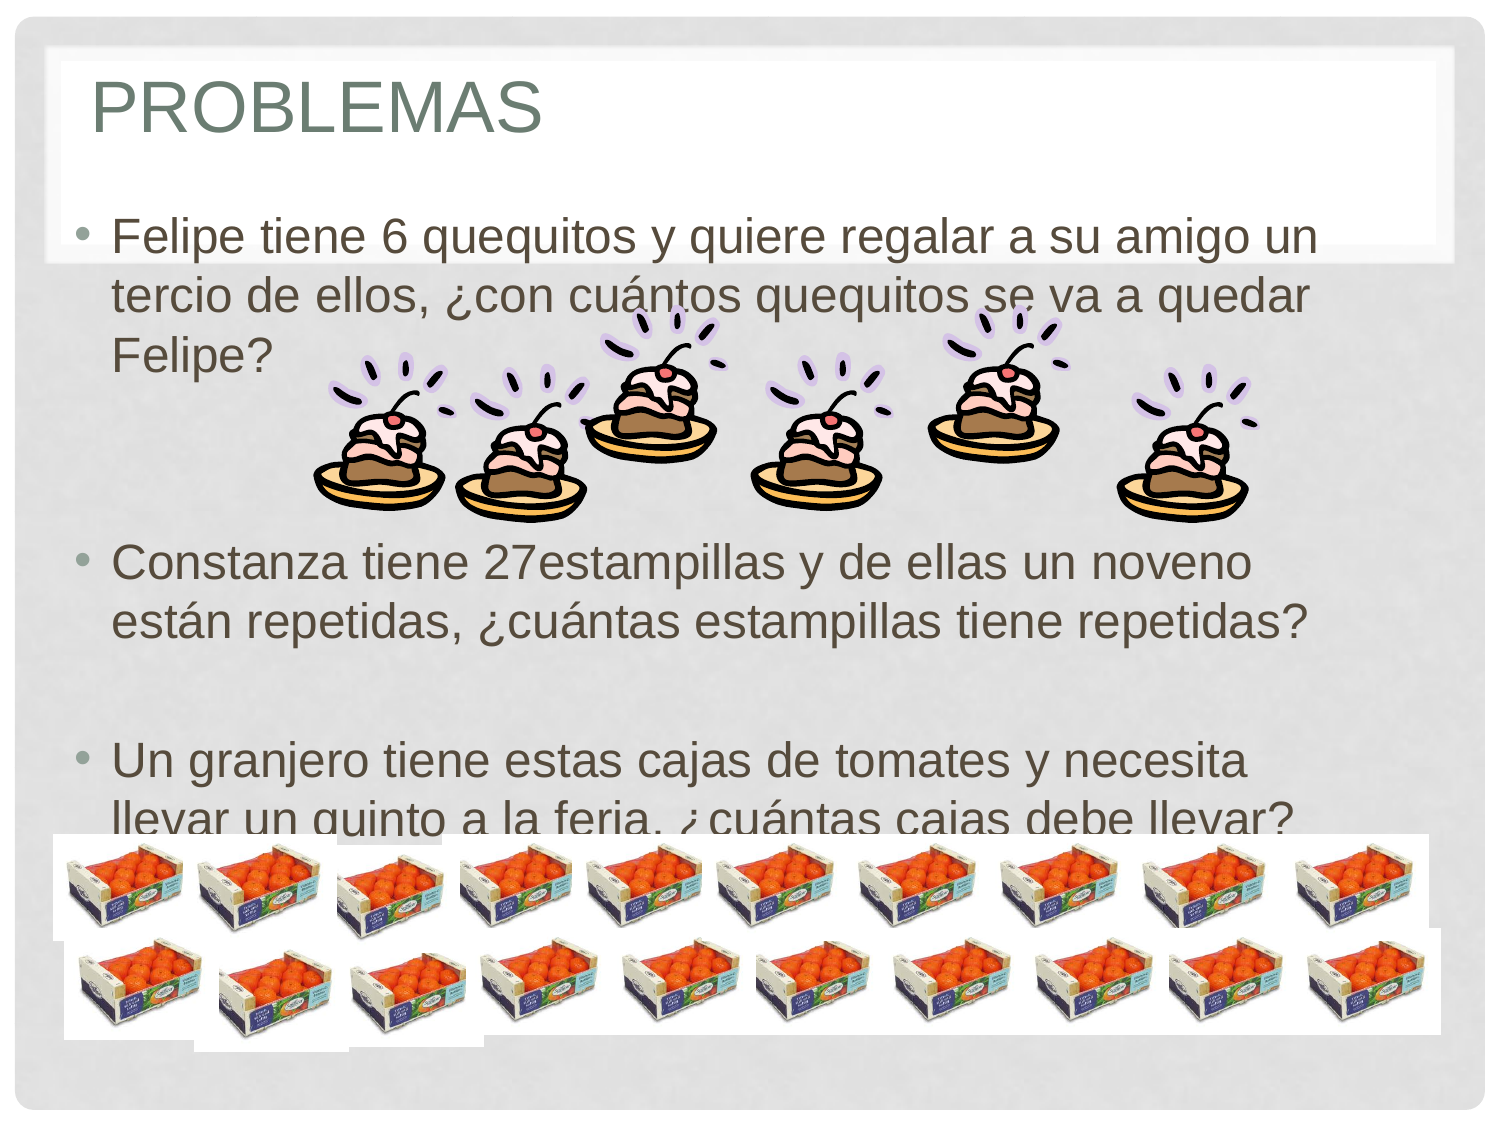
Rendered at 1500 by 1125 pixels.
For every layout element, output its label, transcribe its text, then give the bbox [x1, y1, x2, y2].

title Problemas [75, 45, 1424, 161]
picture [312, 302, 731, 526]
picture [749, 349, 897, 514]
picture [52, 833, 1441, 1052]
picture [1115, 361, 1263, 526]
picture [926, 302, 1074, 467]
list Felipe tiene 6 quequitos y quiere regalar a su amigo un tercio de ellos, ¿con cuántos quequitos se va a quedar Felipe? Constanza tiene 27estampillas y de ellas un noveno están repetidas, ¿cuántas estampillas tiene repetidas? Un granjero tiene estas cajas de tomates y necesita llevar un quinto a la feria, ¿cuántas cajas debe llevar? [41, 196, 1392, 858]
